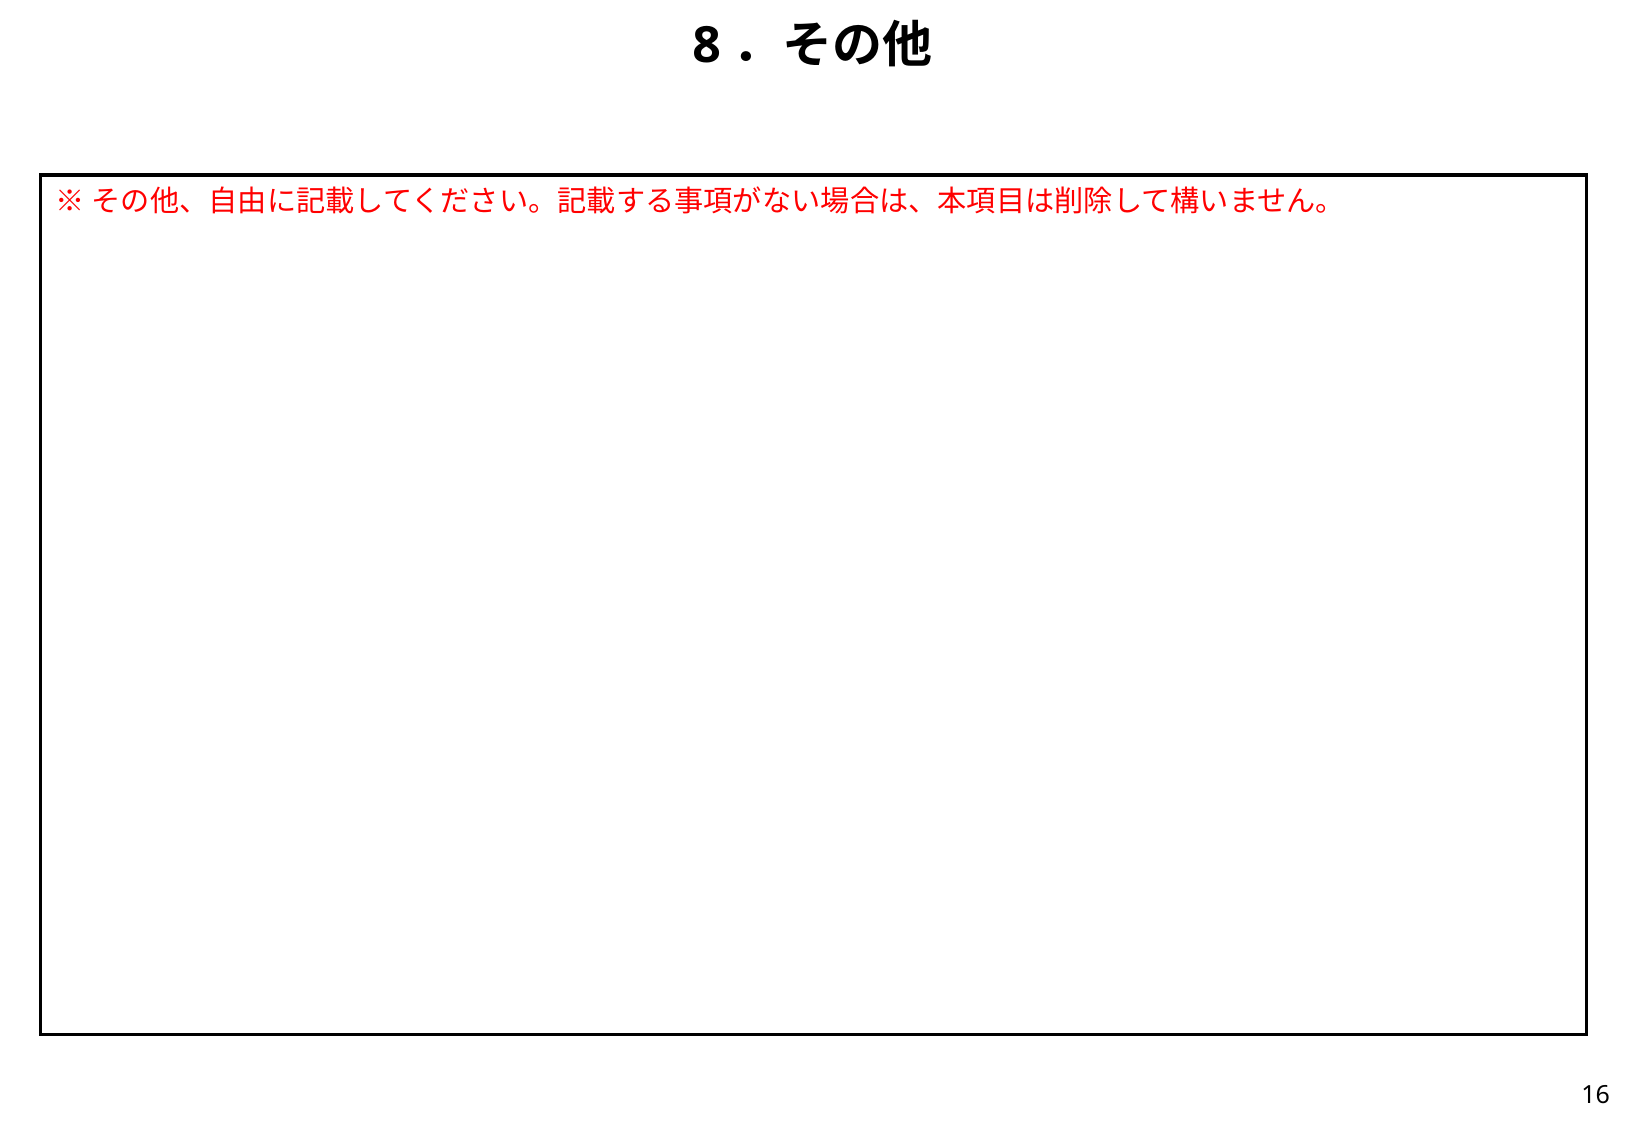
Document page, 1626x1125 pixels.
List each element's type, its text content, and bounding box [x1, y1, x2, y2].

slide_number 15 [1259, 1065, 1625, 1125]
text_box ※その他、自由に記載してください。記載する事項がない場合は、本項目は削除して構いません。 [40, 174, 1588, 1036]
title 8．その他 [0, 0, 1625, 93]
